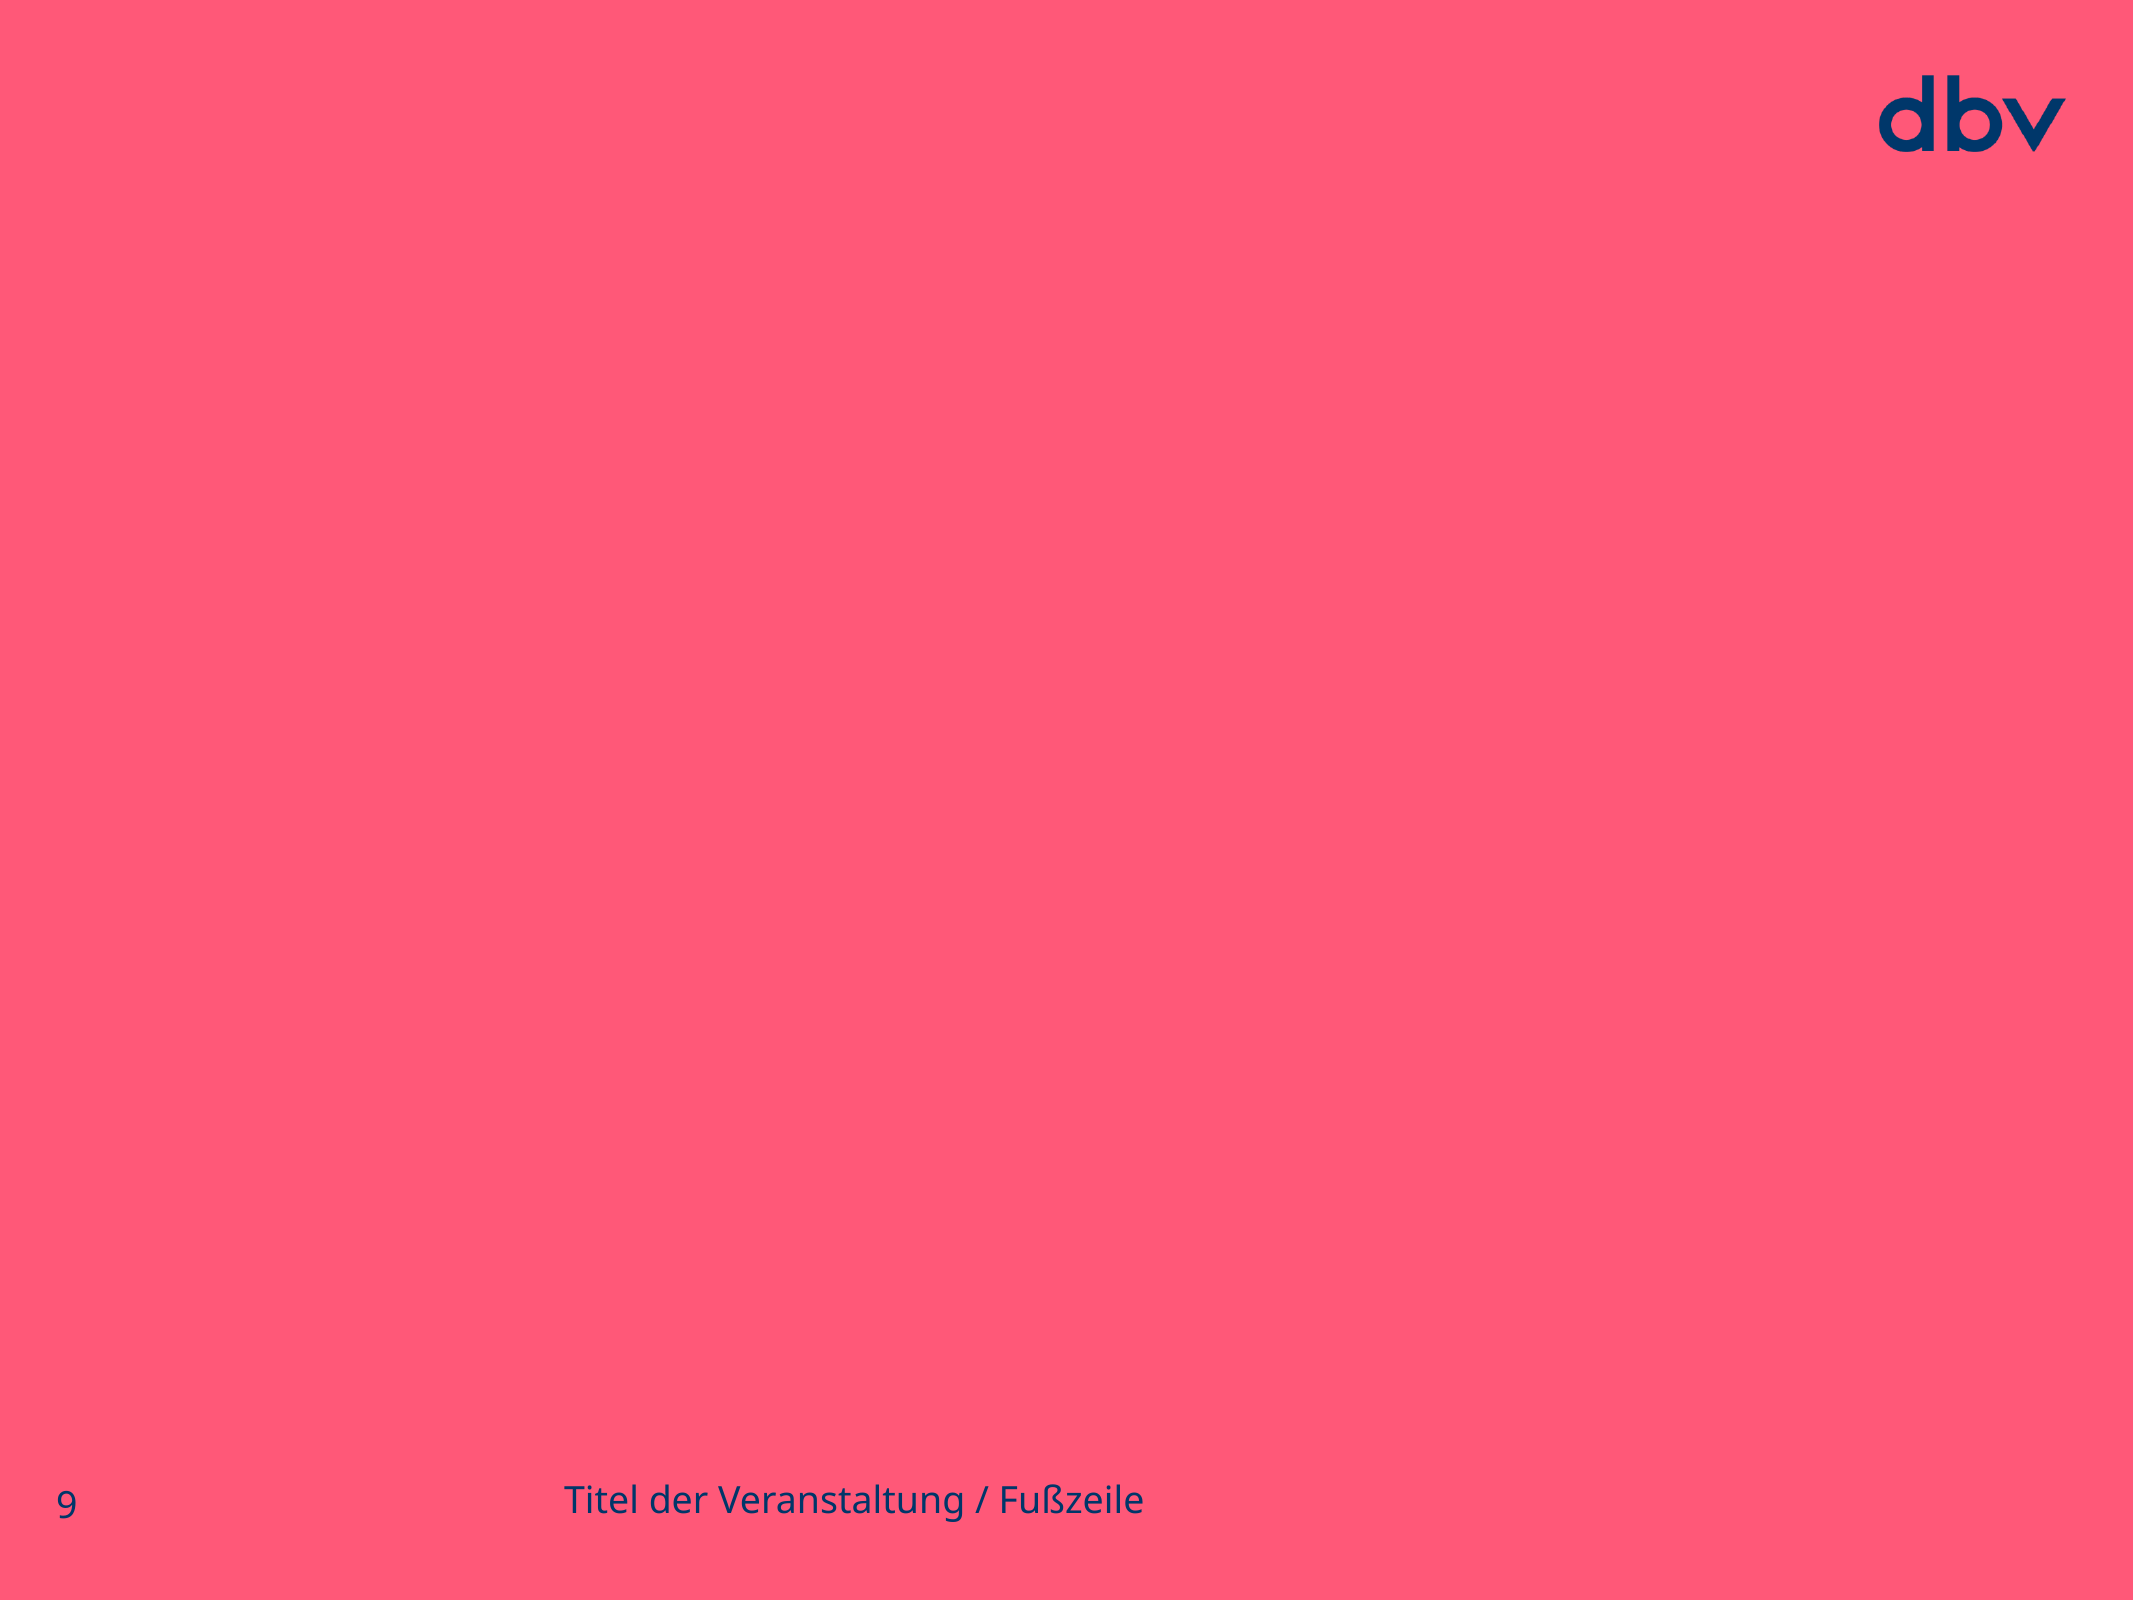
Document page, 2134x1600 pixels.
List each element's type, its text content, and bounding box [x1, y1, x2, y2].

footer Titel der Veranstaltung / Fußzeile [564, 1476, 1681, 1562]
picture [1802, 0, 2134, 226]
